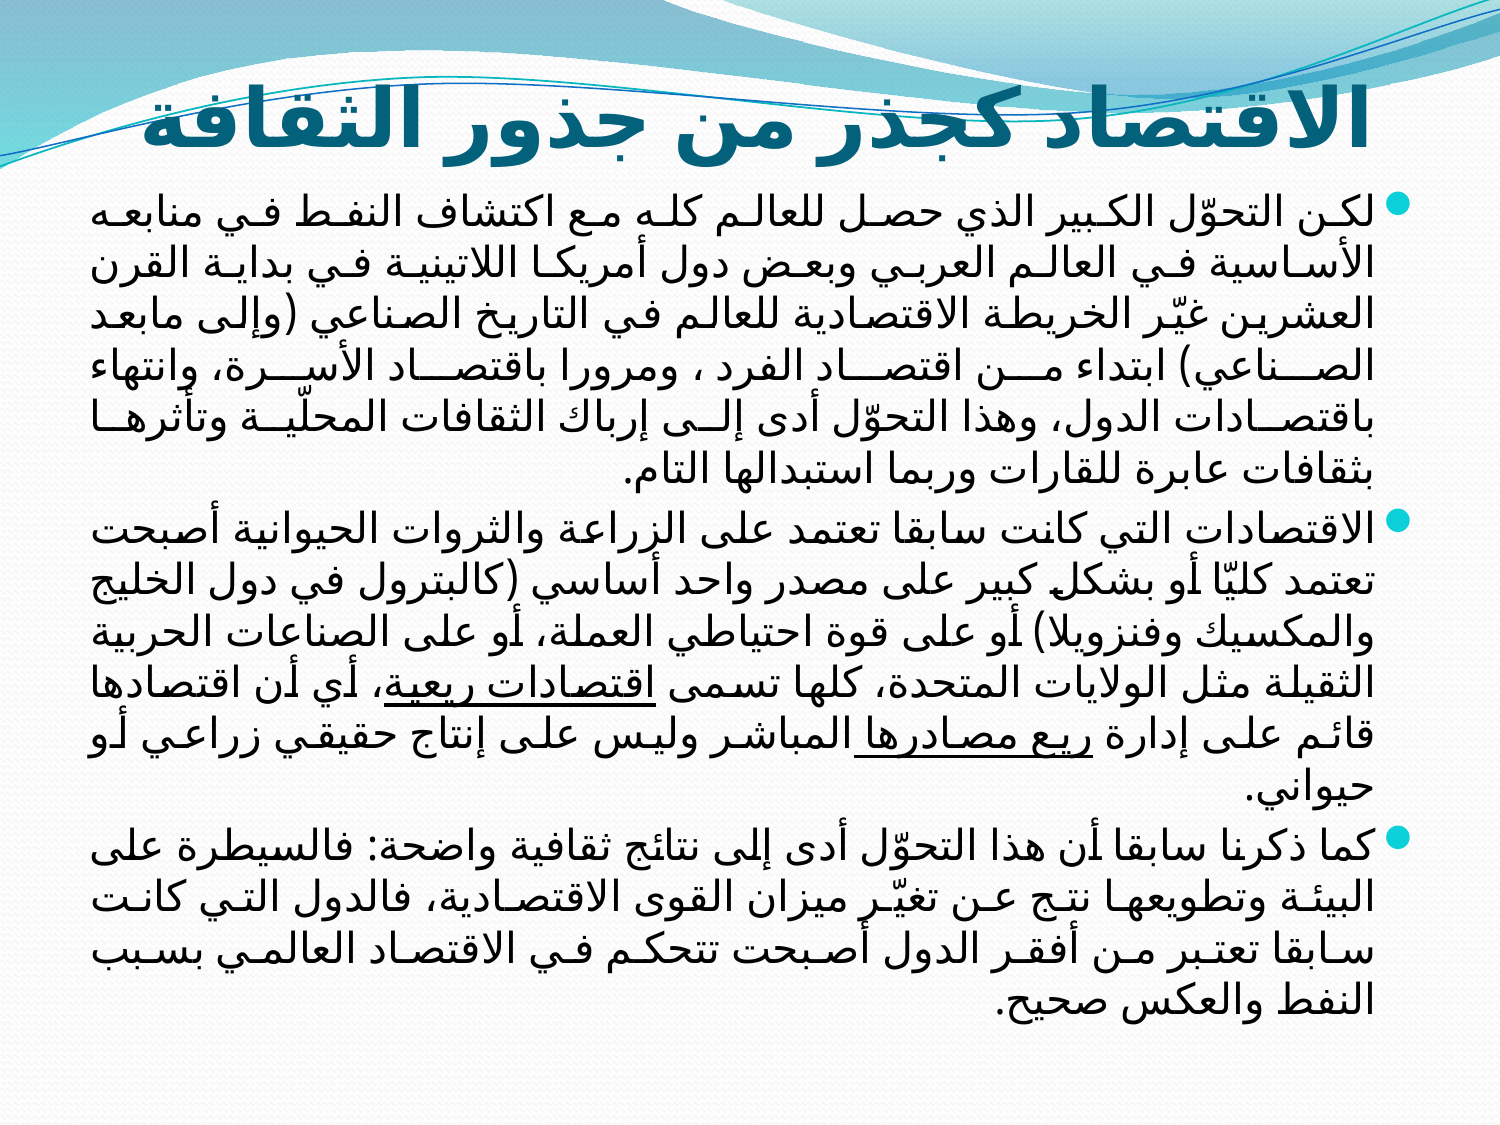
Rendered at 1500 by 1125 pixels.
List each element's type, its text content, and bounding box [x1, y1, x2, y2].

list لكن التحوّل الكبير الذي حصل للعالم كله مع اكتشاف النفط في منابعه الأساسية في العالم العربي وبعض دول أمريكا اللاتينية في بداية القرن العشرين غيّر الخريطة الاقتصادية للعالم في التاريخ الصناعي (وإلى مابعد الصناعي) ابتداء من اقتصاد الفرد ، ومرورا باقتصاد الأسرة، وانتهاء باقتصادات الدول، وهذا التحوّل أدى إلى إرباك الثقافات المحلّية وتأثرها بثقافات عابرة للقارات وربما استبدالها التام. الاقتصادات التي كانت سابقا تعتمد على الزراعة والثروات الحيوانية أصبحت تعتمد كليّا أو بشكل كبير على مصدر واحد أساسي (كالبترول في دول الخليج والمكسيك وفنزويلا) أو على قوة احتياطي العملة، أو على الصناعات الحربية الثقيلة مثل الولايات المتحدة، كلها تسمى اقتصادات ريعية، أي أن اقتصادها قائم على إدارة ريع مصادرها المباشر وليس على إنتاج حقيقي زراعي أو حيواني. كما ذكرنا سابقا أن هذا التحوّل أدى إلى نتائج ثقافية واضحة: فالسيطرة على البيئة وتطويعها نتج عن تغيّر ميزان القوى الاقتصادية، فالدول التي كانت سابقا تعتبر من أفقر الدول أصبحت تتحكم في الاقتصاد العالمي بسبب النفط والعكس صحيح. [75, 175, 1430, 1038]
title الاقتصاد كجذر من جذور الثقافة [82, 0, 1432, 164]
